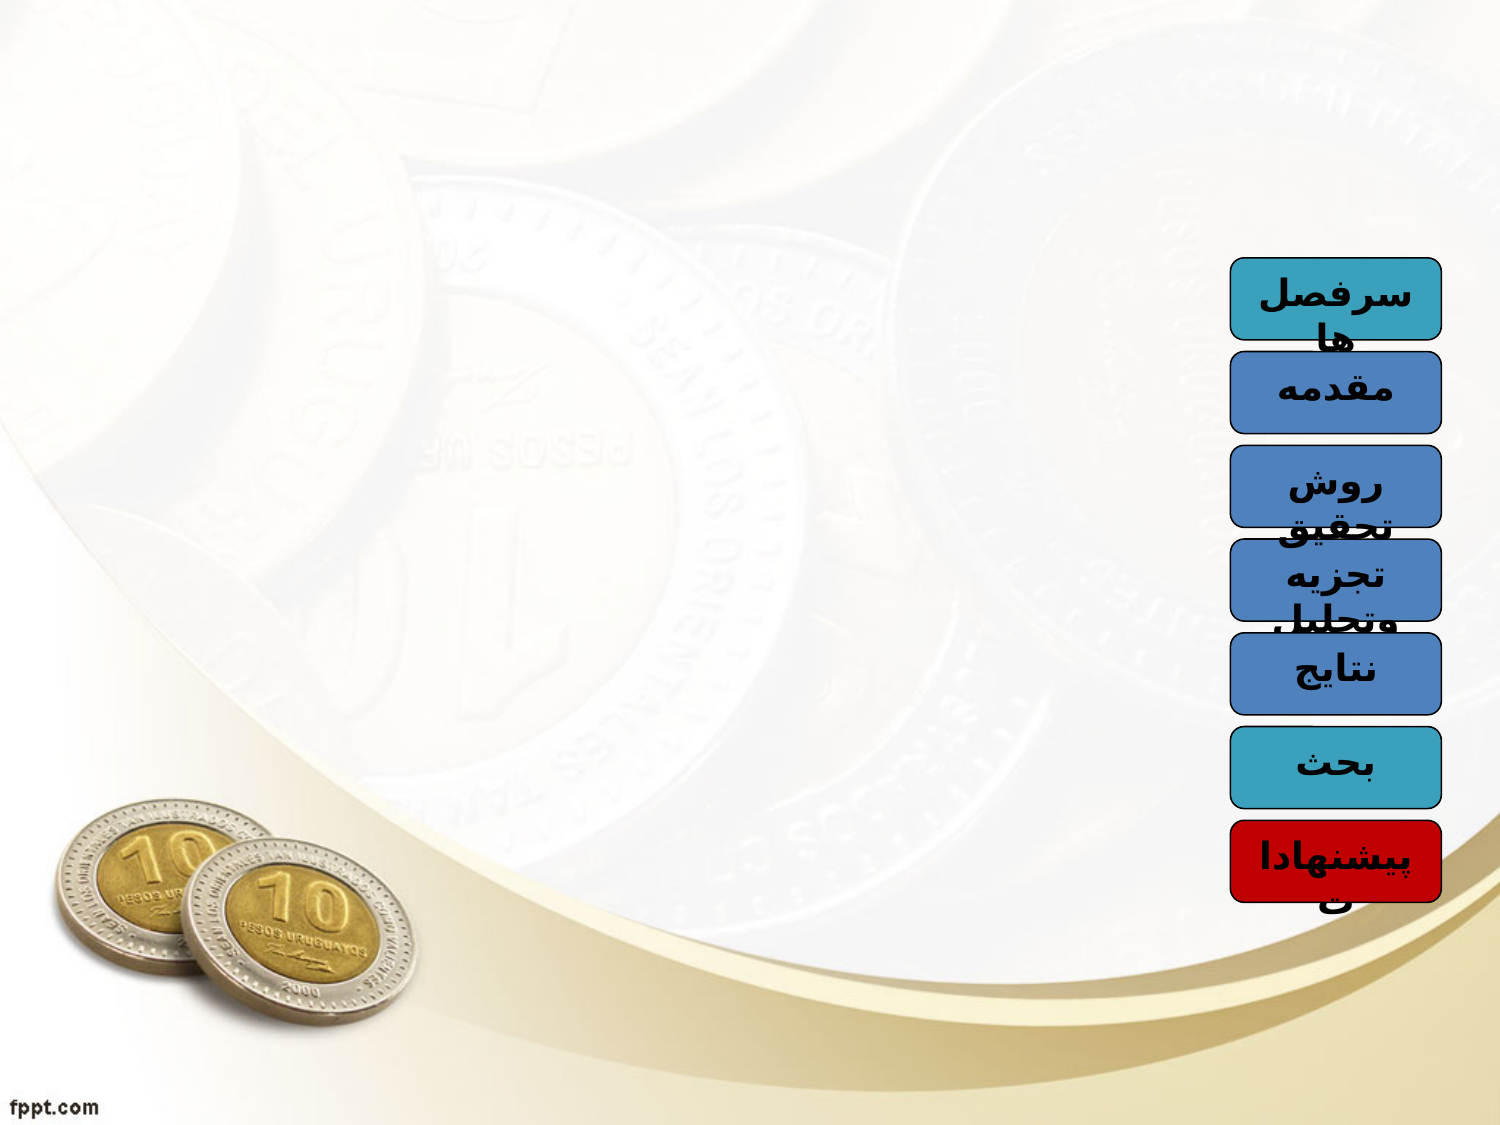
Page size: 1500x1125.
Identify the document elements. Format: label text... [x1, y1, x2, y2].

picture [0, 0, 1500, 1125]
text_box مقدمه [1230, 351, 1442, 434]
text_box روش تحقیق [1230, 445, 1442, 528]
text_box نتایج [1230, 632, 1442, 715]
text_box تجزیه وتحلیل [1230, 538, 1442, 622]
text_box پیشنهادات [1230, 820, 1442, 903]
text_box بحث [1230, 726, 1442, 809]
text_box سرفصل ها [1230, 257, 1442, 340]
